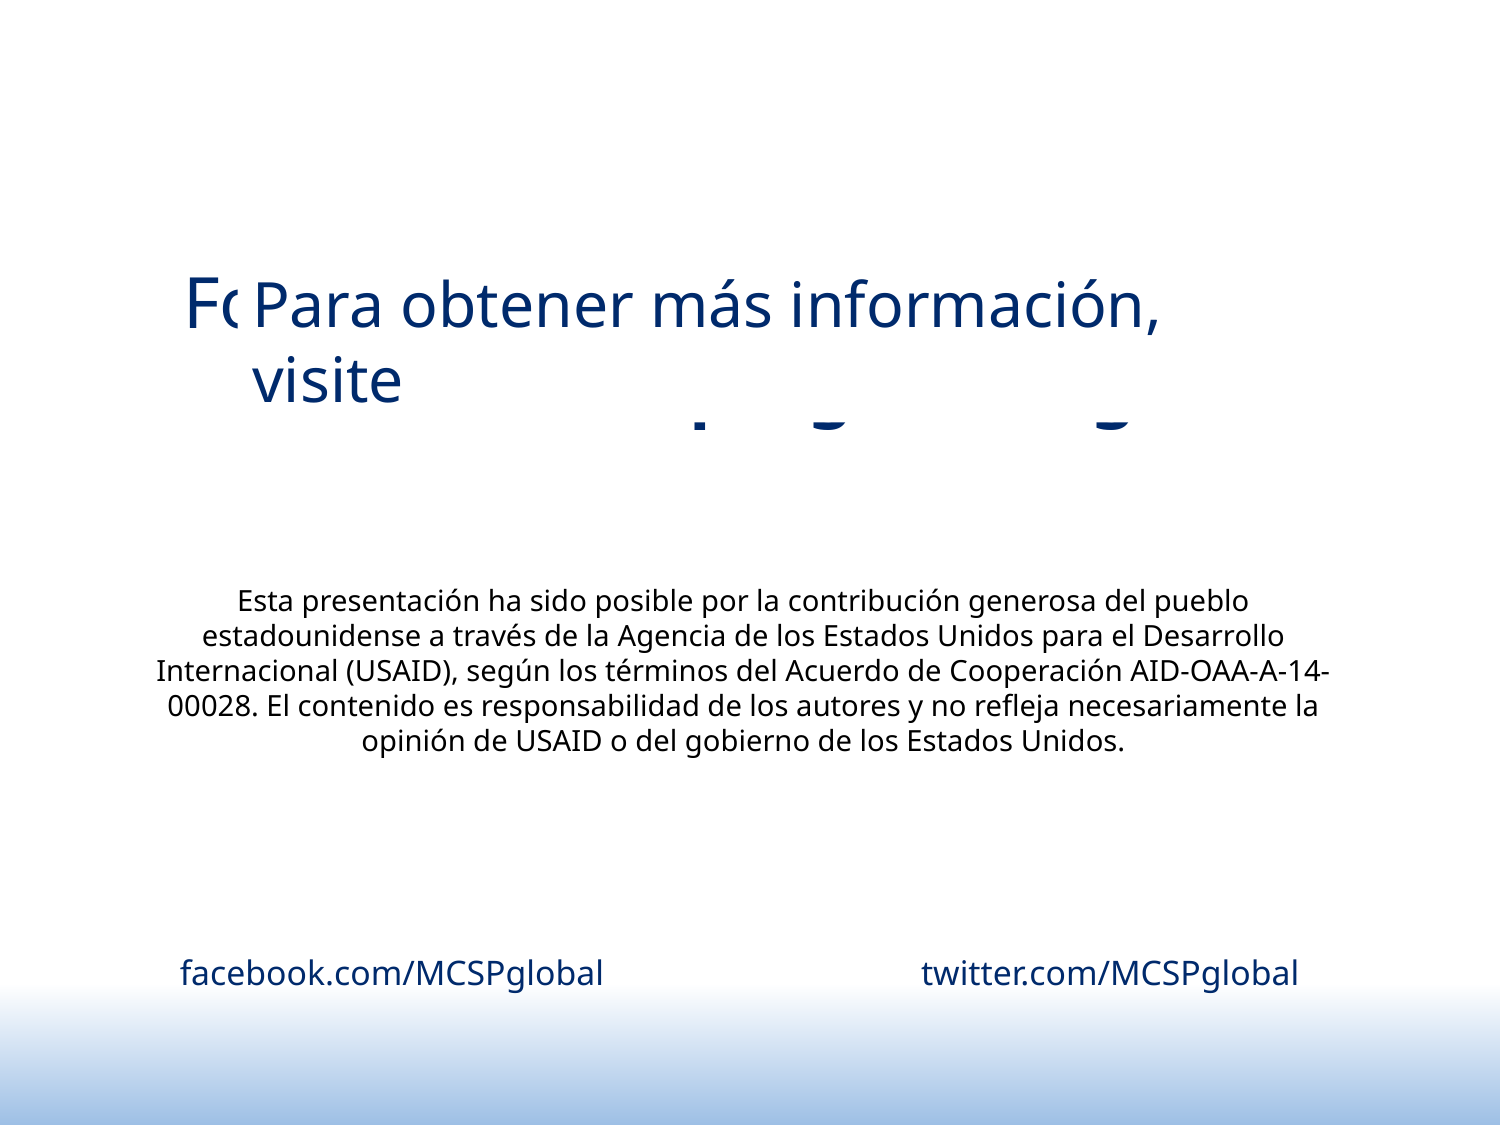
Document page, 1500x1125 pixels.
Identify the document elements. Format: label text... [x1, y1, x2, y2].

text_box facebook.com/MCSPglobal twitter.com/MCSPglobal [156, 936, 1332, 1022]
text_box This presentation was made possible by the generous support of the American people through the United States Agency for International Development (USAID), under the terms of the Cooperative Agreement AID-OAA-A-14-00028. The contents are the responsibility of the authors and do not necessarily reflect the views of USAID or the United States Government. [112, 561, 1375, 752]
text_box For more information, please visit www.mcsprogram.org [112, 249, 1375, 520]
text_box Para obtener más información, visite [237, 257, 1313, 423]
text_box Esta presentación ha sido posible por la contribución generosa del pueblo estadounidense a través de la Agencia de los Estados Unidos para el Desarrollo Internacional (USAID), según los términos del Acuerdo de Cooperación AID-OAA-A-14-00028. El contenido es responsabilidad de los autores y no refleja necesariamente la opinión de USAID o del gobierno de los Estados Unidos. [125, 574, 1363, 800]
